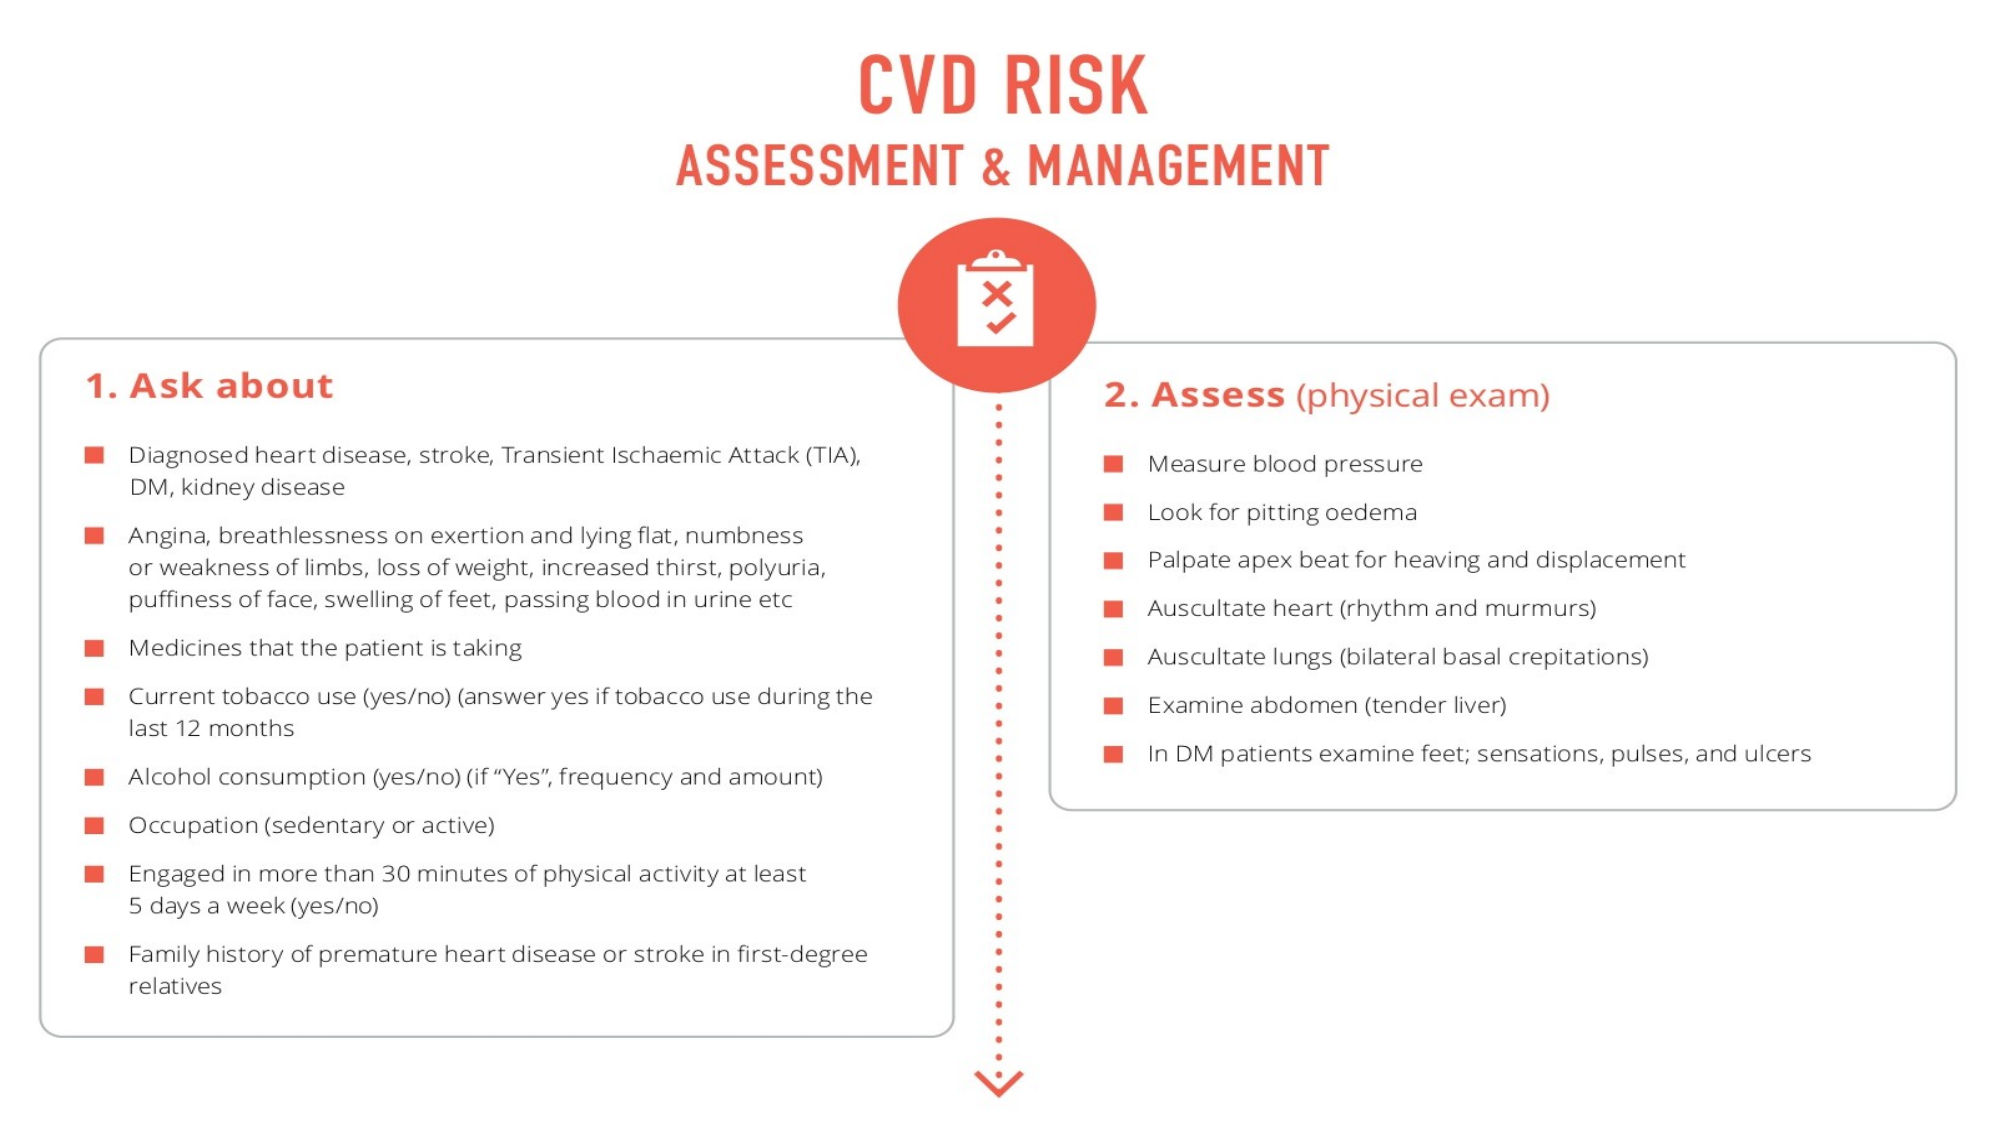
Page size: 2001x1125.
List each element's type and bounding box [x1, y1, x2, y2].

list [0, 0, 2000, 1125]
